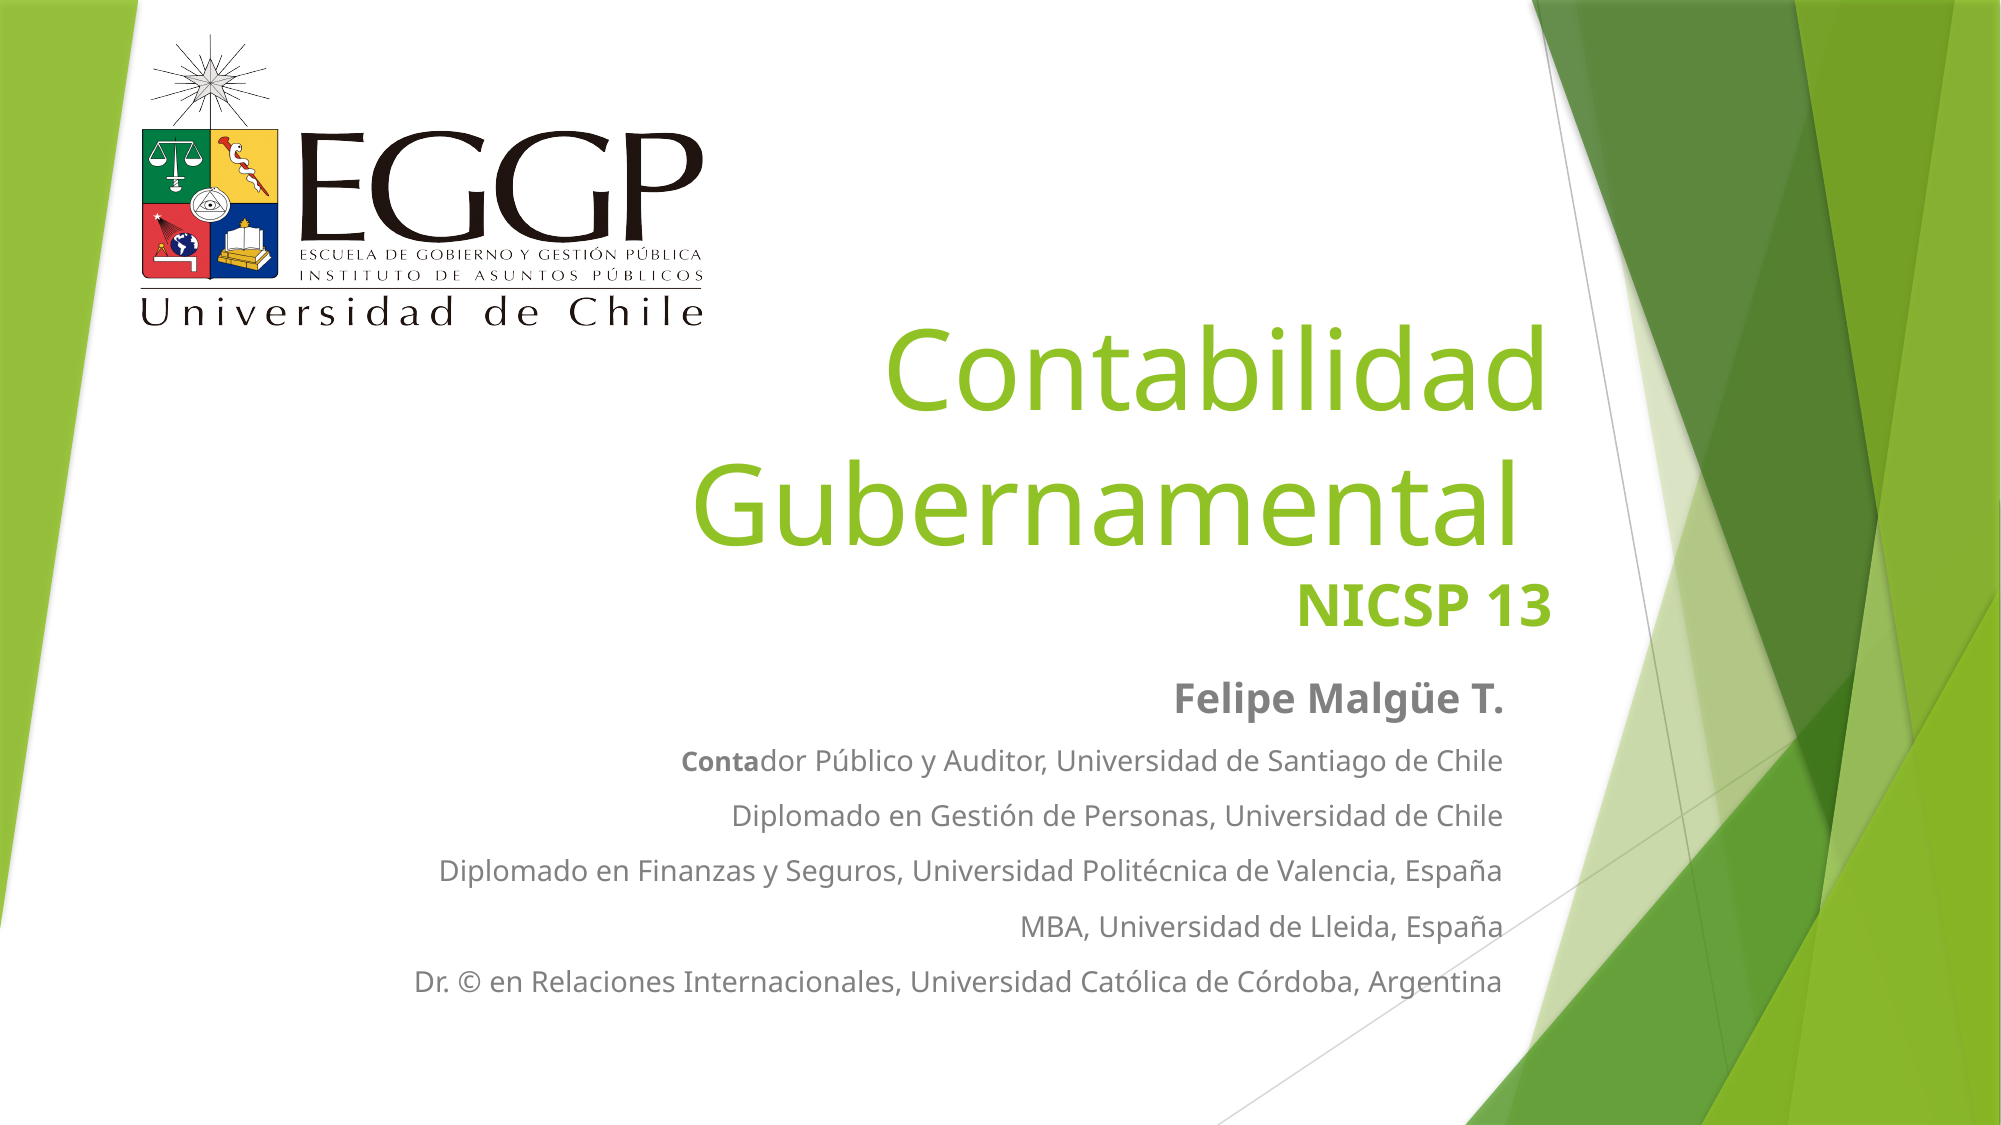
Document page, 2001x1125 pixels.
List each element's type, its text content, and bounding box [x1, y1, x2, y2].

subtitle Felipe Malgüe T. Contador Público y Auditor, Universidad de Santiago de Chile Diplomado en Gestión de Personas, Universidad de Chile Diplomado en Finanzas y Seguros, Universidad Politécnica de Valencia, España MBA, Universidad de Lleida, España Dr. © en Relaciones Internacionales, Universidad Católica de Córdoba, Argentina [247, 664, 1520, 1006]
picture [112, 8, 730, 352]
title Contabilidad Gubernamental NICSP 13 [397, 582, 1568, 646]
